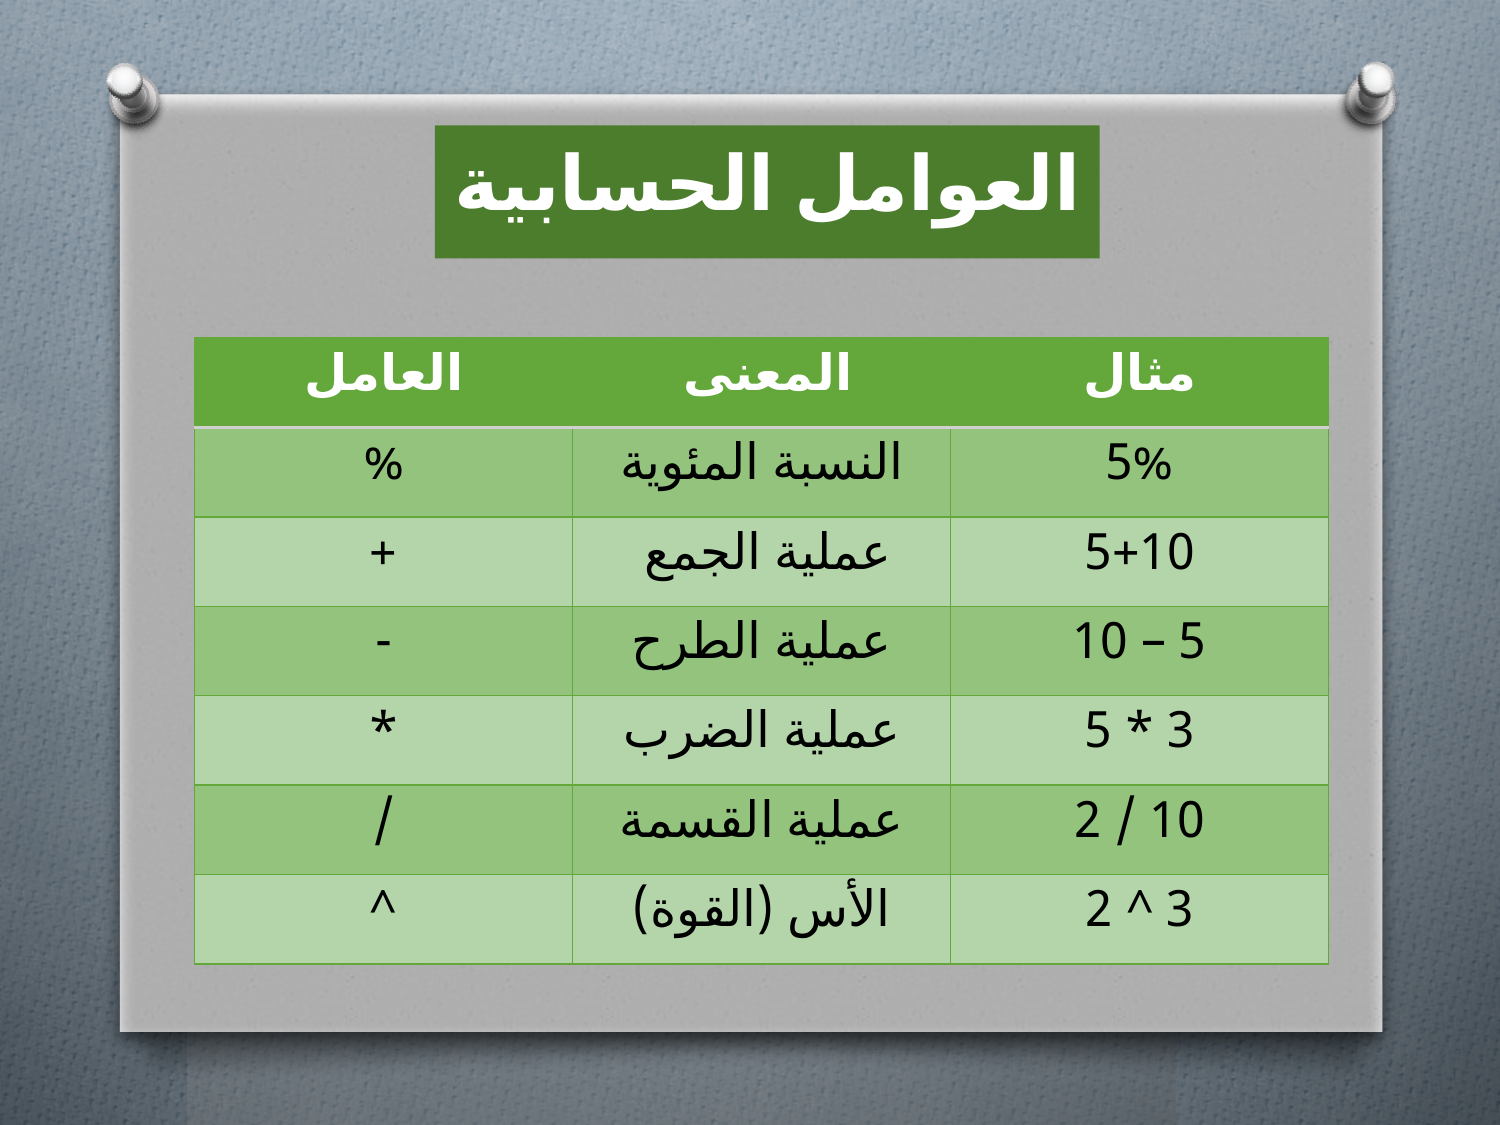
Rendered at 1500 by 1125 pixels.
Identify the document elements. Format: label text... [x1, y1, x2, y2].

table_cell 3 ^ 2 [951, 875, 1328, 963]
table_cell عملية الطرح [573, 607, 950, 695]
table_cell النسبة المئوية [573, 429, 950, 516]
table_cell 5% [951, 429, 1328, 516]
table_header العامل [195, 339, 572, 426]
table_cell % [195, 429, 572, 516]
table_cell 3 * 5 [951, 696, 1328, 784]
table_cell / [195, 786, 572, 874]
table_cell 10 / 2 [951, 786, 1328, 874]
table_cell عملية الجمع [573, 518, 950, 606]
table_header المعنى [573, 339, 950, 426]
table_cell 5 – 10 [951, 607, 1328, 695]
table_header مثال [951, 339, 1328, 426]
table_cell عملية القسمة [573, 786, 950, 874]
table_cell عملية الضرب [573, 696, 950, 784]
table_cell + [195, 518, 572, 606]
table_cell - [195, 607, 572, 695]
picture [1317, 35, 1439, 156]
table_cell * [195, 696, 572, 784]
text_box العوامل الحسابية [434, 125, 1100, 259]
table_cell 5+10 [951, 518, 1328, 606]
table_cell ^ [195, 875, 572, 963]
picture [75, 29, 198, 153]
table_cell الأس (القوة) [573, 875, 950, 963]
